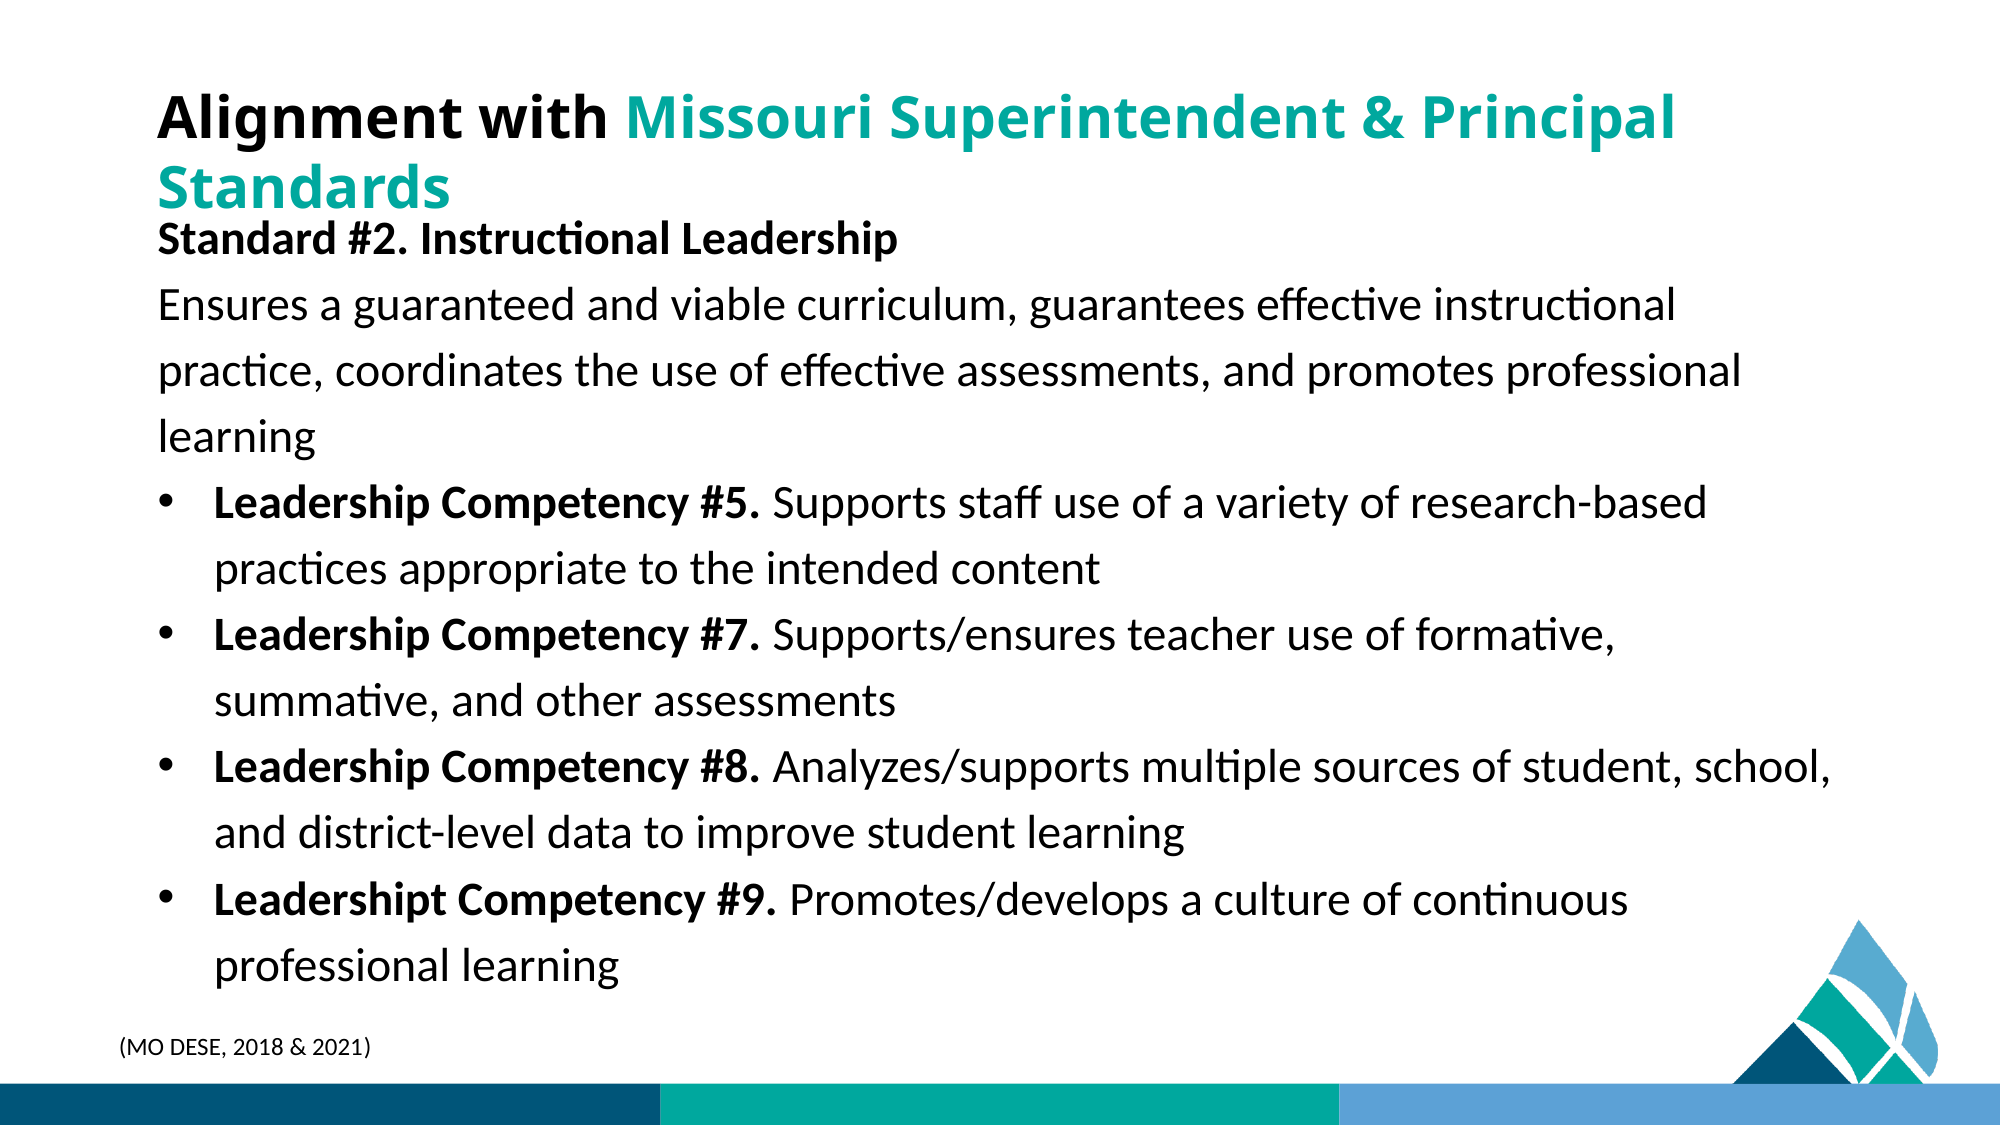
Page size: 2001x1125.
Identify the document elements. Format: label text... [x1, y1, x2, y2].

list Standard #2. Instructional Leadership Ensures a guaranteed and viable curriculum, guarantees effective instructional practice, coordinates the use of effective assessments, and promotes professional learning Leadership Competency #5. Supports staff use of a variety of research-based practices appropriate to the intended content Leadership Competency #7. Supports/ensures teacher use of formative, summative, and other assessments Leadership Competency #8. Analyzes/supports multiple sources of student, school, and district-level data to improve student learning Leadershipt Competency #9. Promotes/develops a culture of continuous professional learning [137, 178, 1863, 989]
text_box (MO DESE, 2018 & 2021) [98, 1020, 1863, 1070]
title Alignment with Missouri Superintendent & Principal Standards [137, 59, 1941, 179]
picture [1732, 919, 1938, 1084]
picture [1732, 1070, 1745, 1084]
